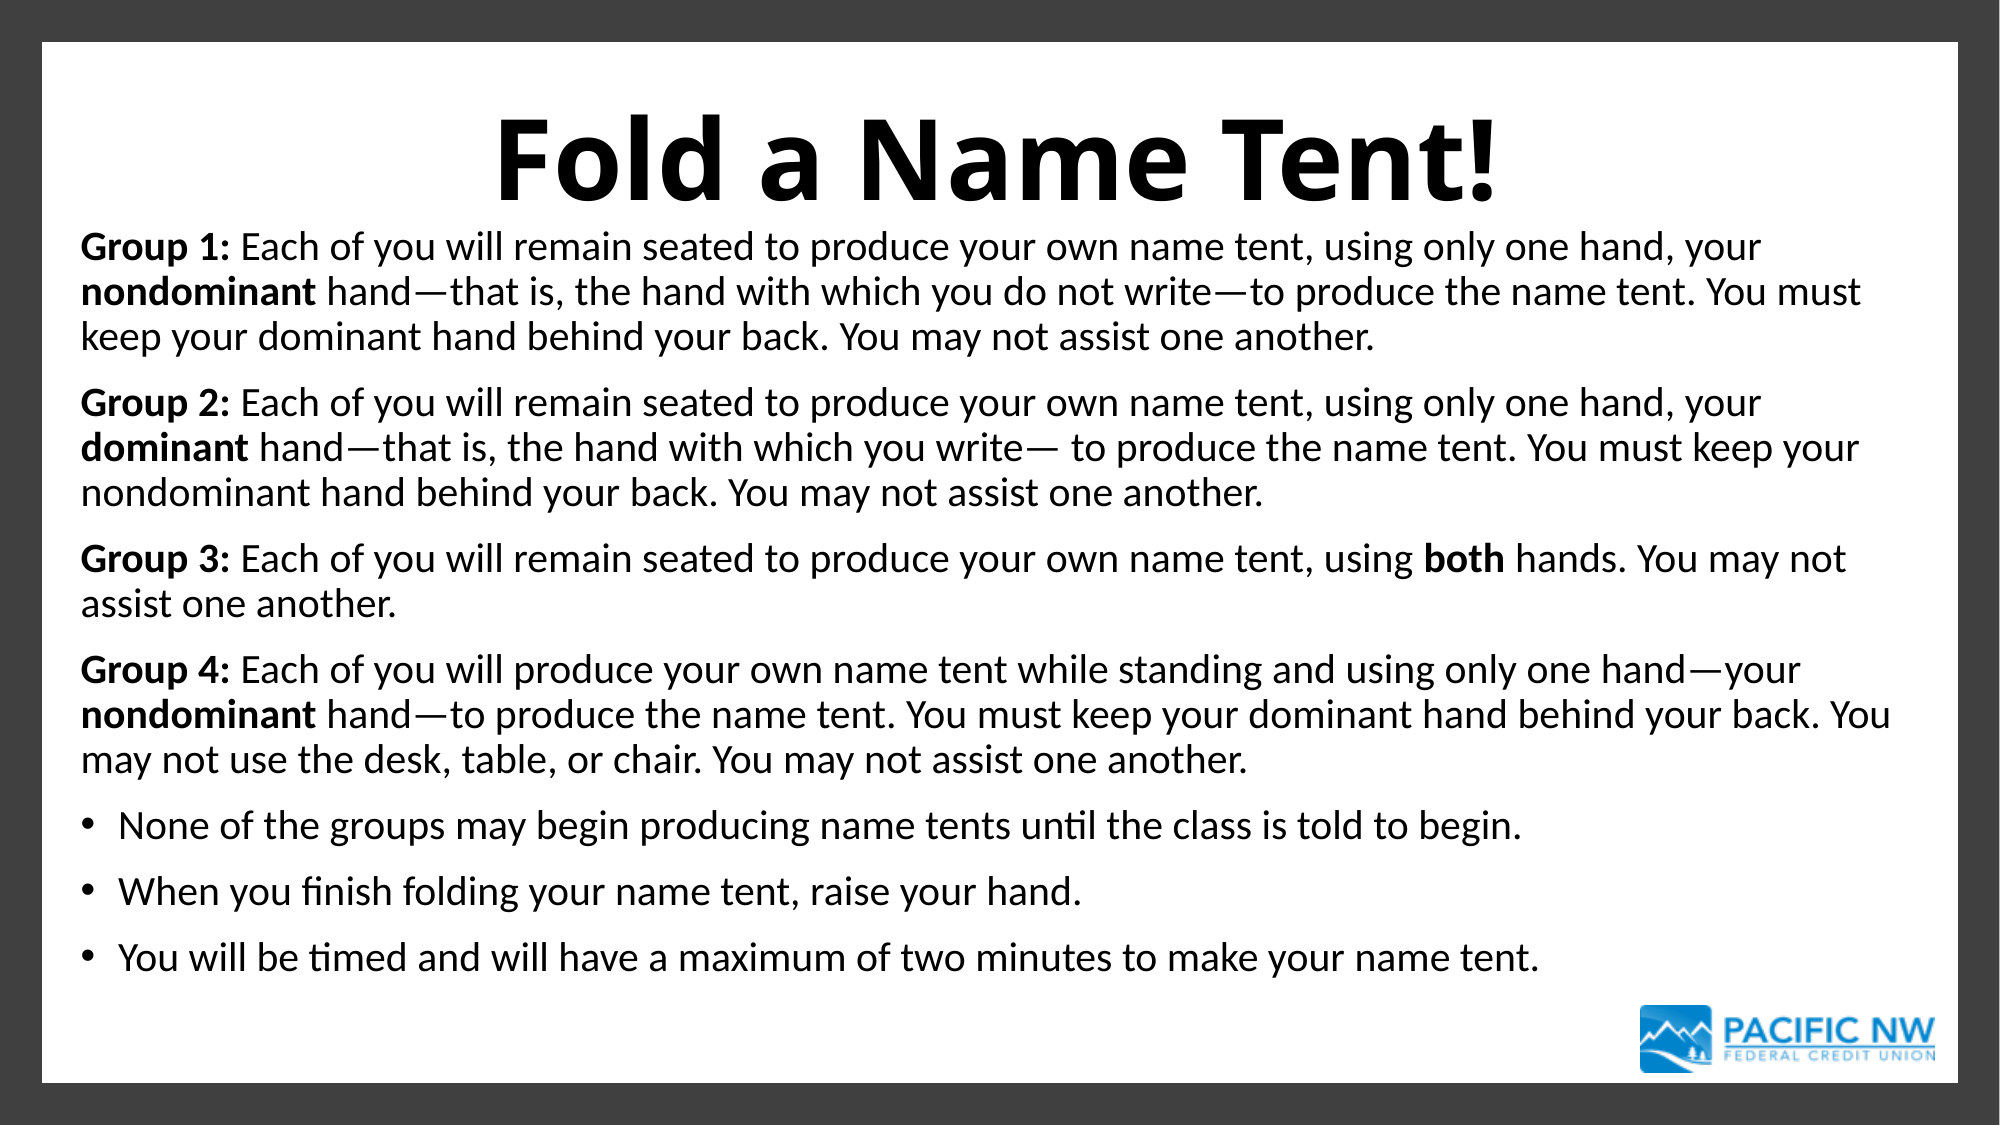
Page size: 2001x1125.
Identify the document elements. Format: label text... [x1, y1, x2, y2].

list Group 1: Each of you will remain seated to produce your own name tent, using only one hand, your nondominant hand—that is, the hand with which you do not write—to produce the name tent. You must keep your dominant hand behind your back. You may not assist one another. Group 2: Each of you will remain seated to produce your own name tent, using only one hand, your dominant hand—that is, the hand with which you write— to produce the name tent. You must keep your nondominant hand behind your back. You may not assist one another. Group 3: Each of you will remain seated to produce your own name tent, using both hands. You may not assist one another. Group 4: Each of you will produce your own name tent while standing and using only one hand—your nondominant hand—to produce the name tent. You must keep your dominant hand behind your back. You may not use the desk, table, or chair. You may not assist one another. None of the groups may begin producing name tents until the class is told to begin. When you finish folding your name tent, raise your hand. You will be timed and will have a maximum of two minutes to make your name tent. [65, 216, 1934, 1099]
picture [1640, 1005, 1935, 1073]
title Fold a Name Tent! [147, 55, 1873, 216]
text_box [52, 51, 1948, 1073]
text_box [0, 0, 2000, 1125]
